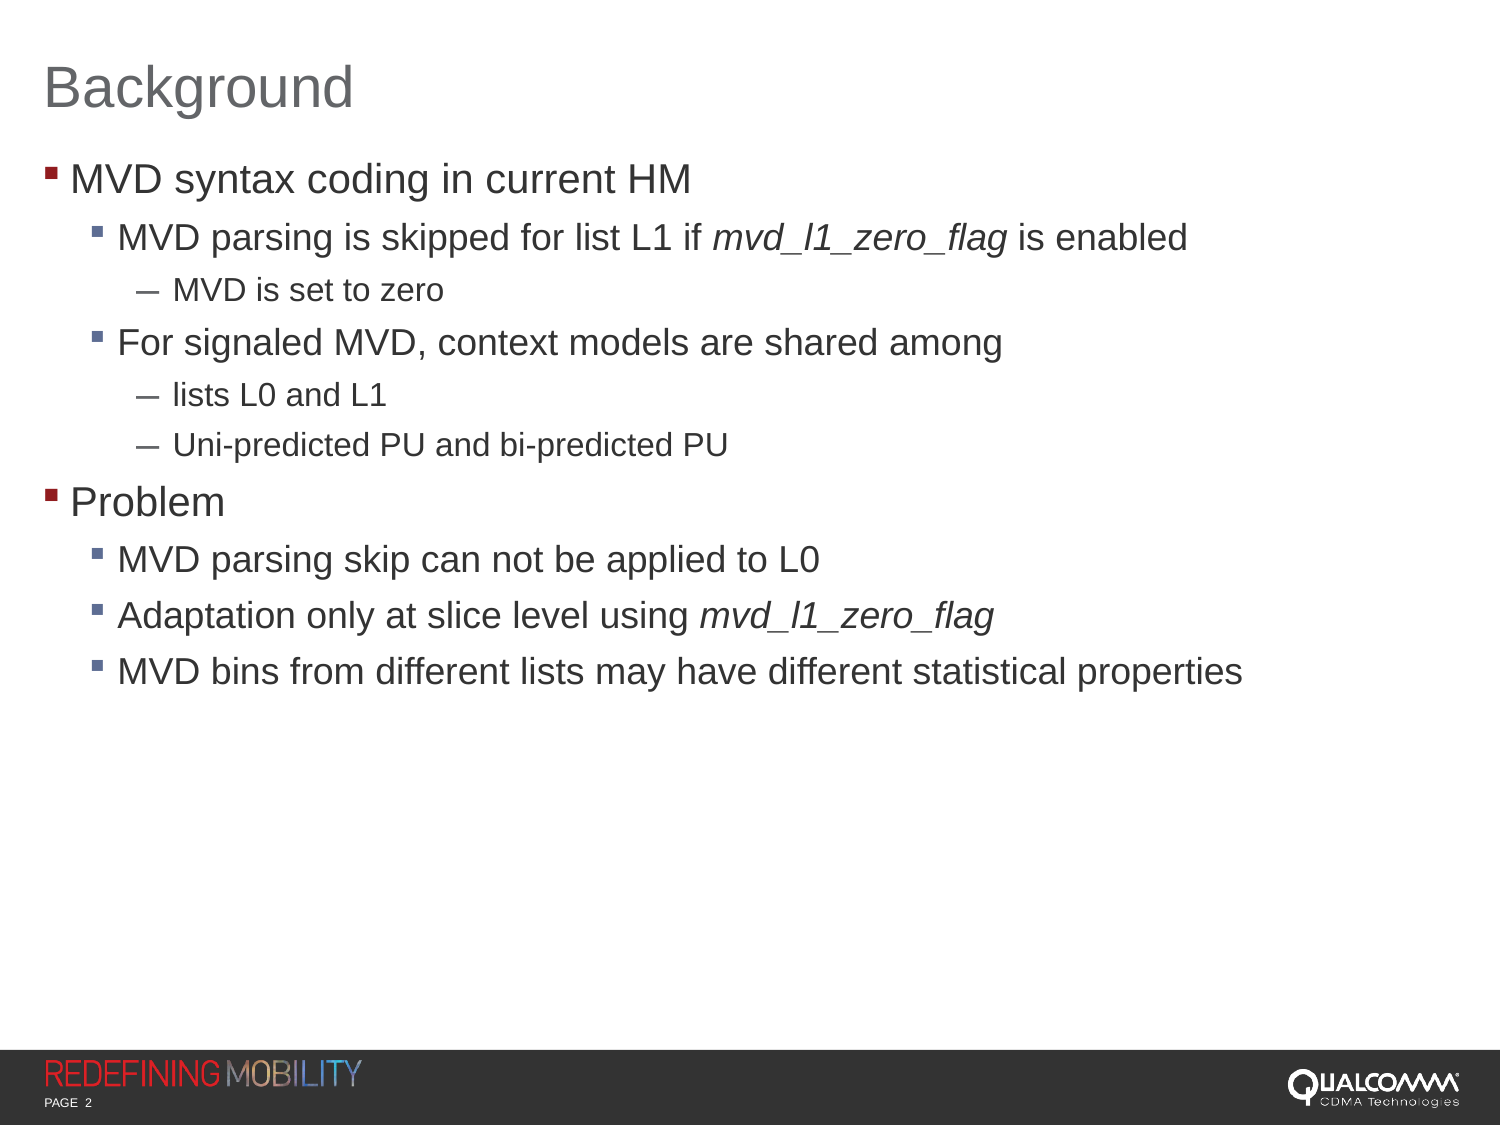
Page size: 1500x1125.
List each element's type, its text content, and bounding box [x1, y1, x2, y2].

picture [30, 1048, 372, 1099]
list MVD syntax coding in current HM MVD parsing is skipped for list L1 if mvd_l1_zero_flag is enabled MVD is set to zero For signaled MVD, context models are shared among lists L0 and L1 Uni-predicted PU and bi-predicted PU Problem MVD parsing skip can not be applied to L0 Adaptation only at slice level using mvd_l1_zero_flag MVD bins from different lists may have different statistical properties [26, 148, 1475, 1021]
title Background [28, 44, 1462, 138]
picture [1278, 1058, 1478, 1114]
